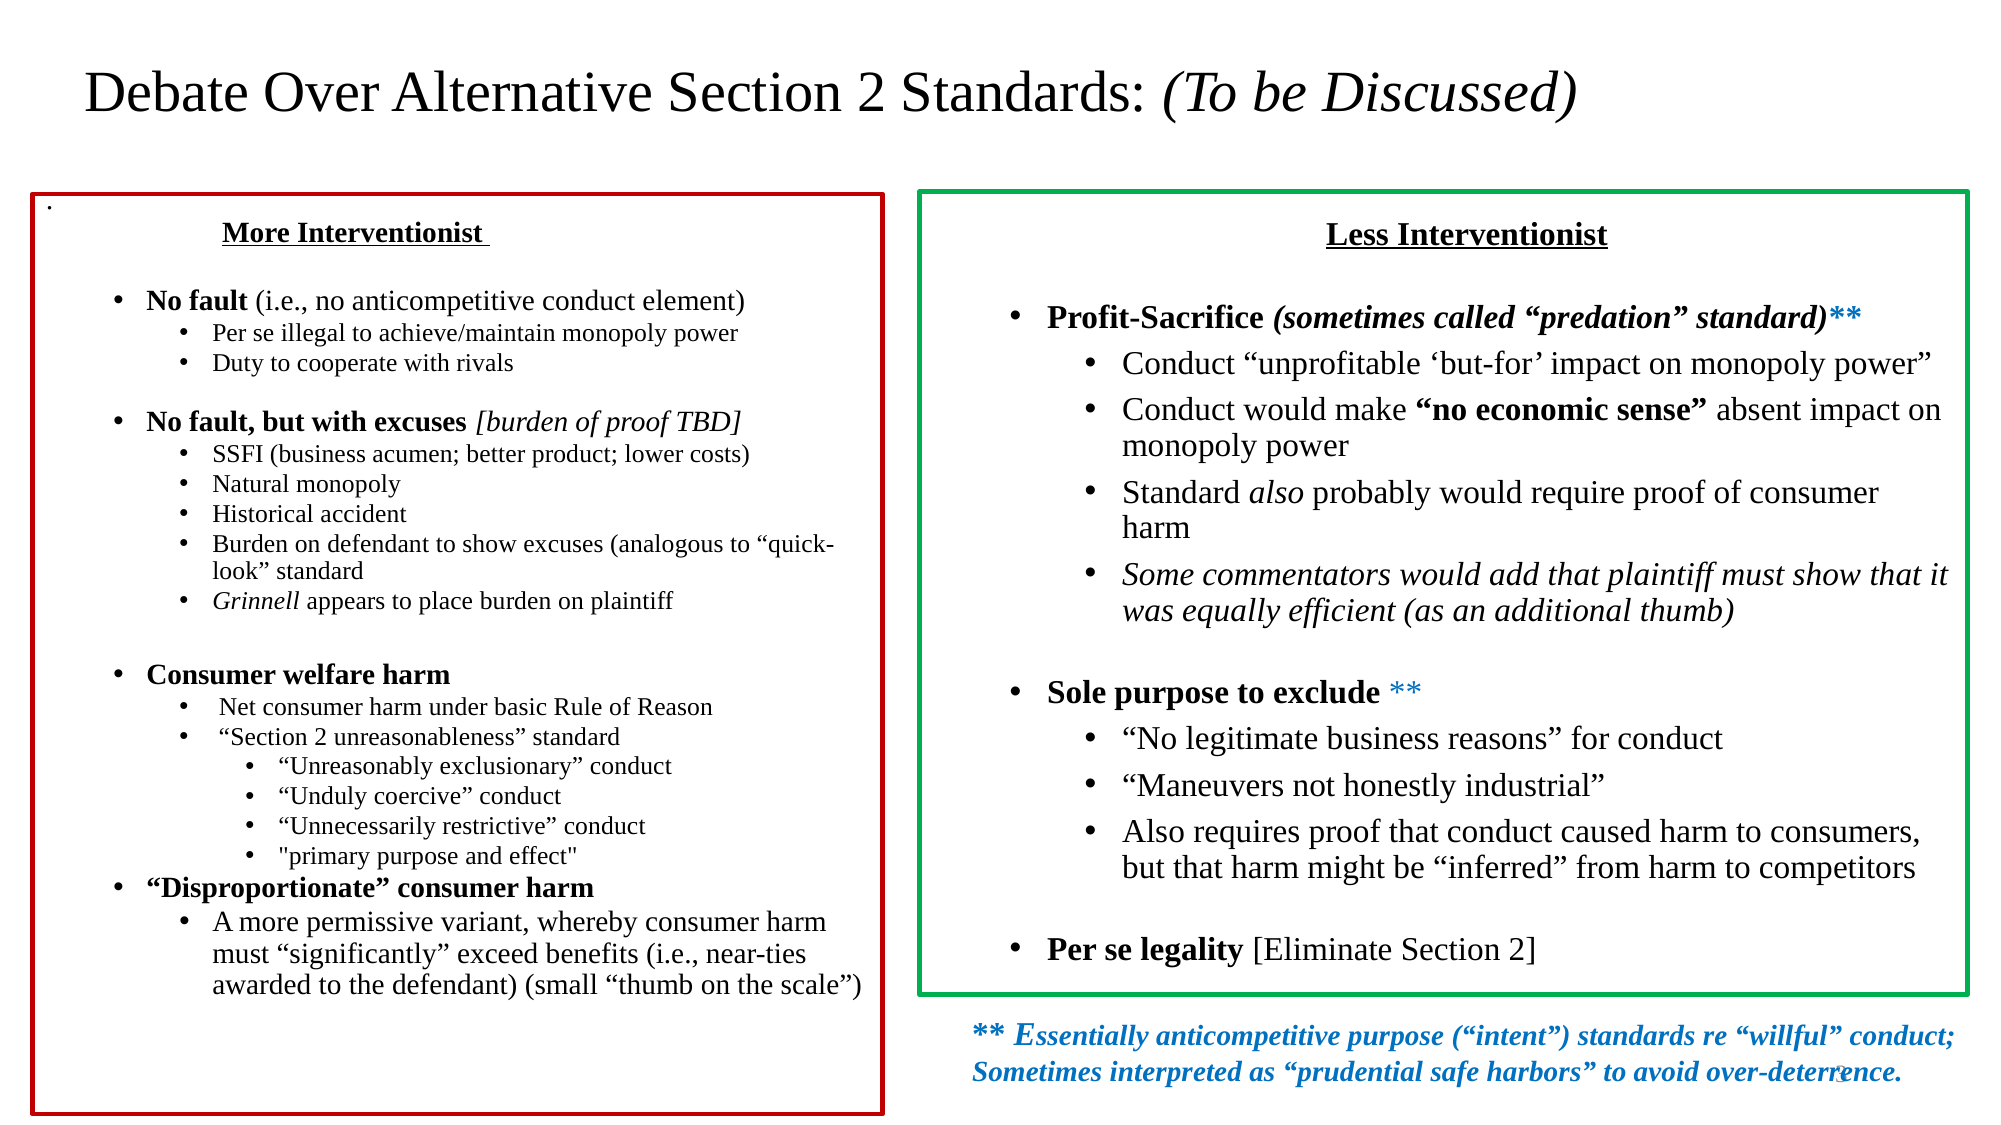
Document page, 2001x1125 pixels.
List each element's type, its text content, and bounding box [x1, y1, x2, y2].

list More Interventionist No fault (i.e., no anticompetitive conduct element) Per se illegal to achieve/maintain monopoly power Duty to cooperate with rivals No fault, but with excuses [burden of proof TBD] SSFI (business acumen; better product; lower costs) Natural monopoly Historical accident Burden on defendant to show excuses (analogous to “quick-look” standard Grinnell appears to place burden on plaintiff Consumer welfare harm Net consumer harm under basic Rule of Reason “Section 2 unreasonableness” standard “Unreasonably exclusionary” conduct “Unduly coercive” conduct “Unnecessarily restrictive” conduct "primary purpose and effect" “Disproportionate” consumer harm A more permissive variant, whereby consumer harm must “significantly” exceed benefits (i.e., near-ties awarded to the defendant) (small “thumb on the scale”) [32, 194, 883, 1115]
list Less Interventionist Profit-Sacrifice (sometimes called “predation” standard)** Conduct “unprofitable ‘but-for’ impact on monopoly power” Conduct would make “no economic sense” absent impact on monopoly power Standard also probably would require proof of consumer harm Some commentators would add that plaintiff must show that it was equally efficient (as an additional thumb) Sole purpose to exclude ** “No legitimate business reasons” for conduct “Maneuvers not honestly industrial” Also requires proof that conduct caused harm to consumers, but that harm might be “inferred” from harm to competitors Per se legality [Eliminate Section 2] [919, 191, 1968, 995]
text_box ** Essentially anticompetitive purpose (“intent”) standards re “willful” conduct; Sometimes interpreted as “prudential safe harbors” to avoid over-deterrence. [882, 1004, 2000, 1095]
title Debate Over Alternative Section 2 Standards: (To be Discussed) [69, 0, 1795, 202]
slide_number 3 [1412, 1042, 1863, 1103]
